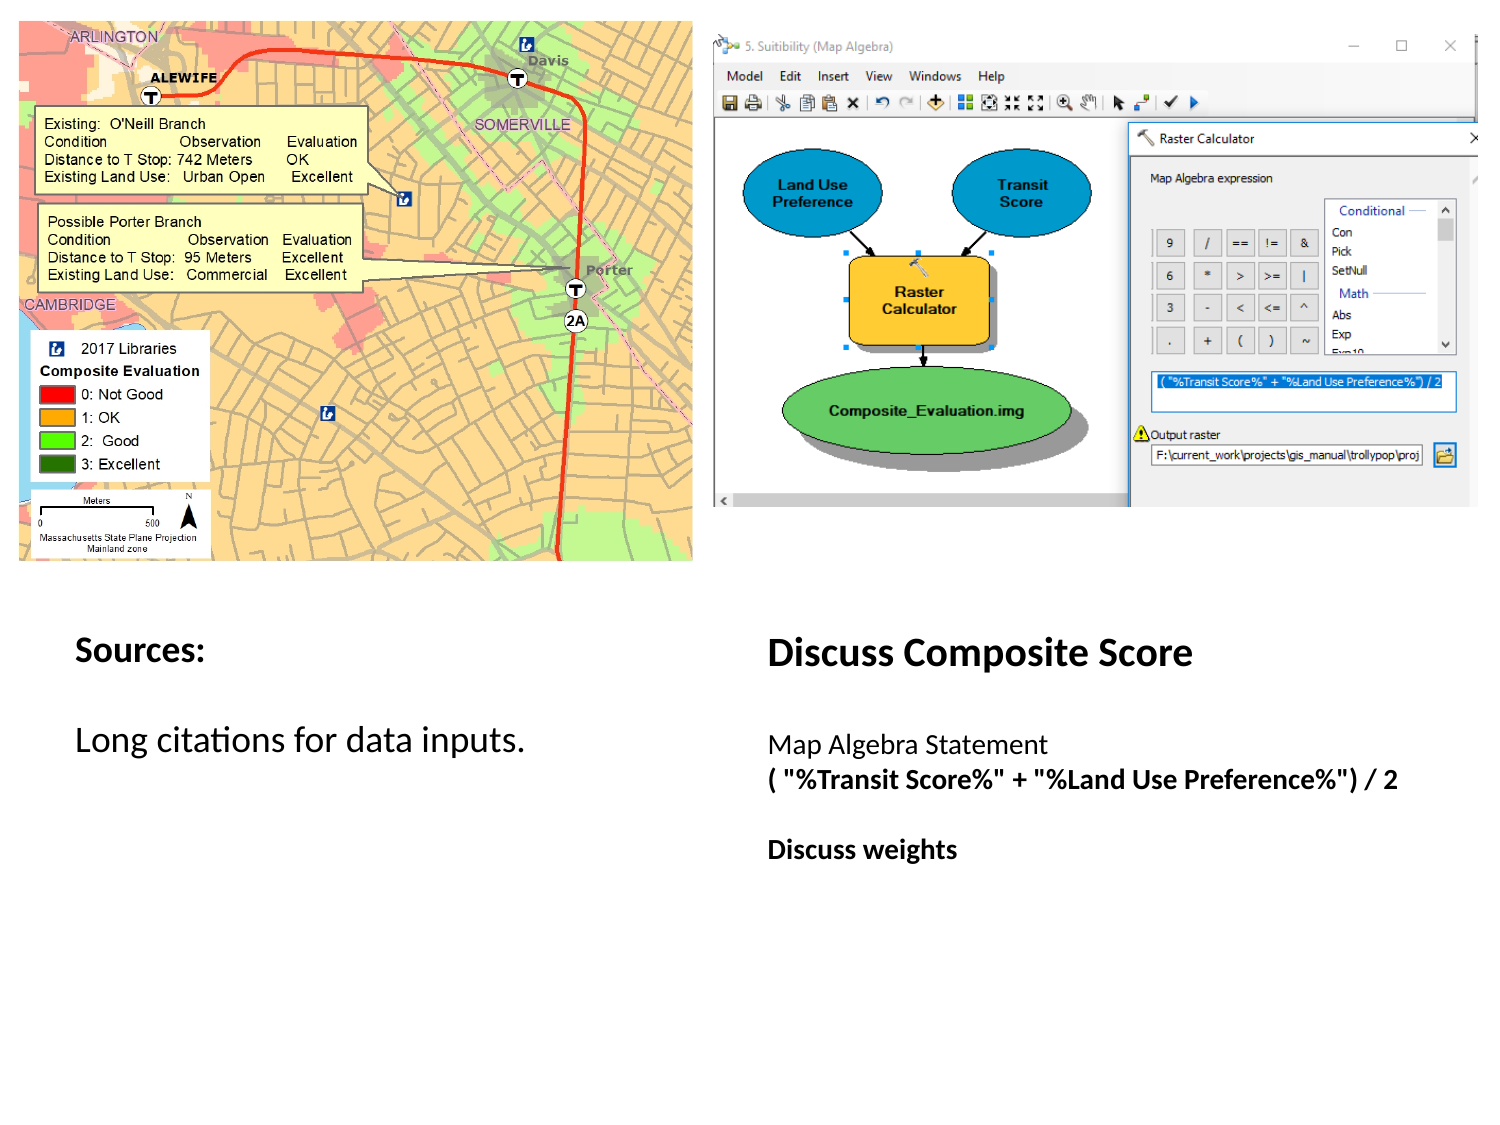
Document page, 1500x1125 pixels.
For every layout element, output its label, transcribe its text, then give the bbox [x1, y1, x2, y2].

picture [15, 15, 699, 563]
text_box Discuss Composite Score Map Algebra Statement ( "%Transit Score%" + "%Land Use Preference%") / 2 Discuss weights [752, 617, 1414, 873]
picture [713, 34, 1478, 508]
text_box Sources: Long citations for data inputs. [60, 617, 699, 768]
